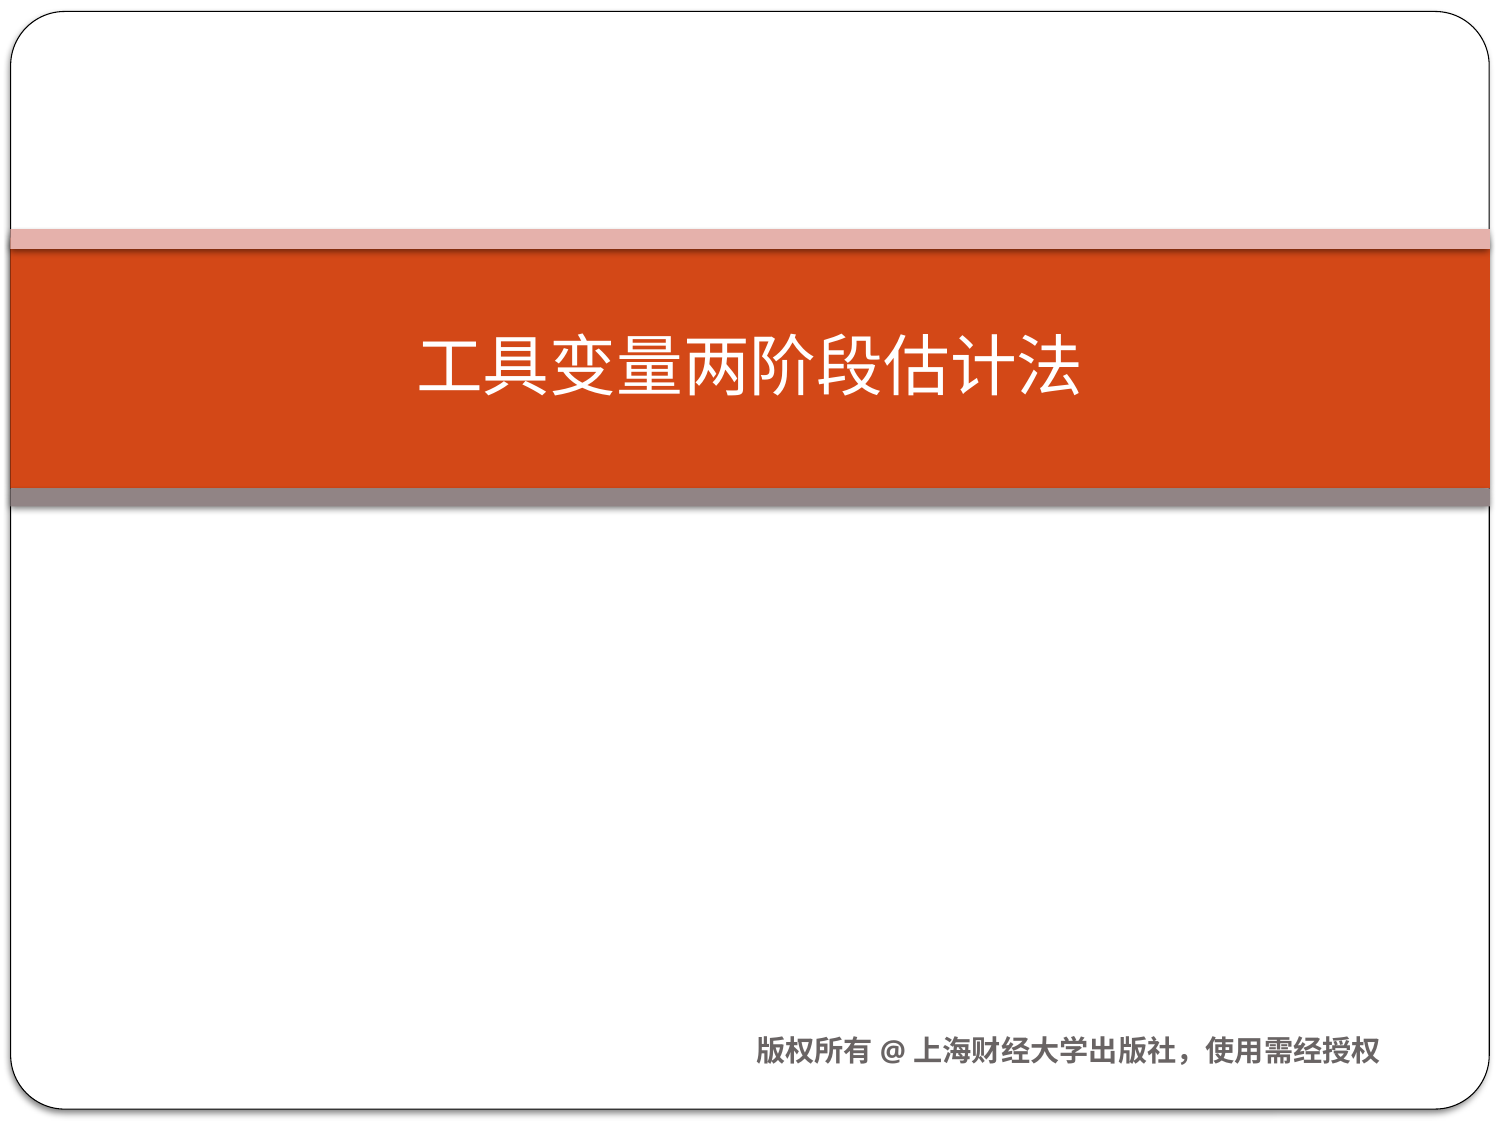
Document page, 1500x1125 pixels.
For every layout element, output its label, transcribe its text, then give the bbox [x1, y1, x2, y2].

title 工具变量两阶段估计法 [75, 247, 1425, 489]
footer 版权所有@上海财经大学出版社，使用需经授权 [675, 1012, 1463, 1088]
